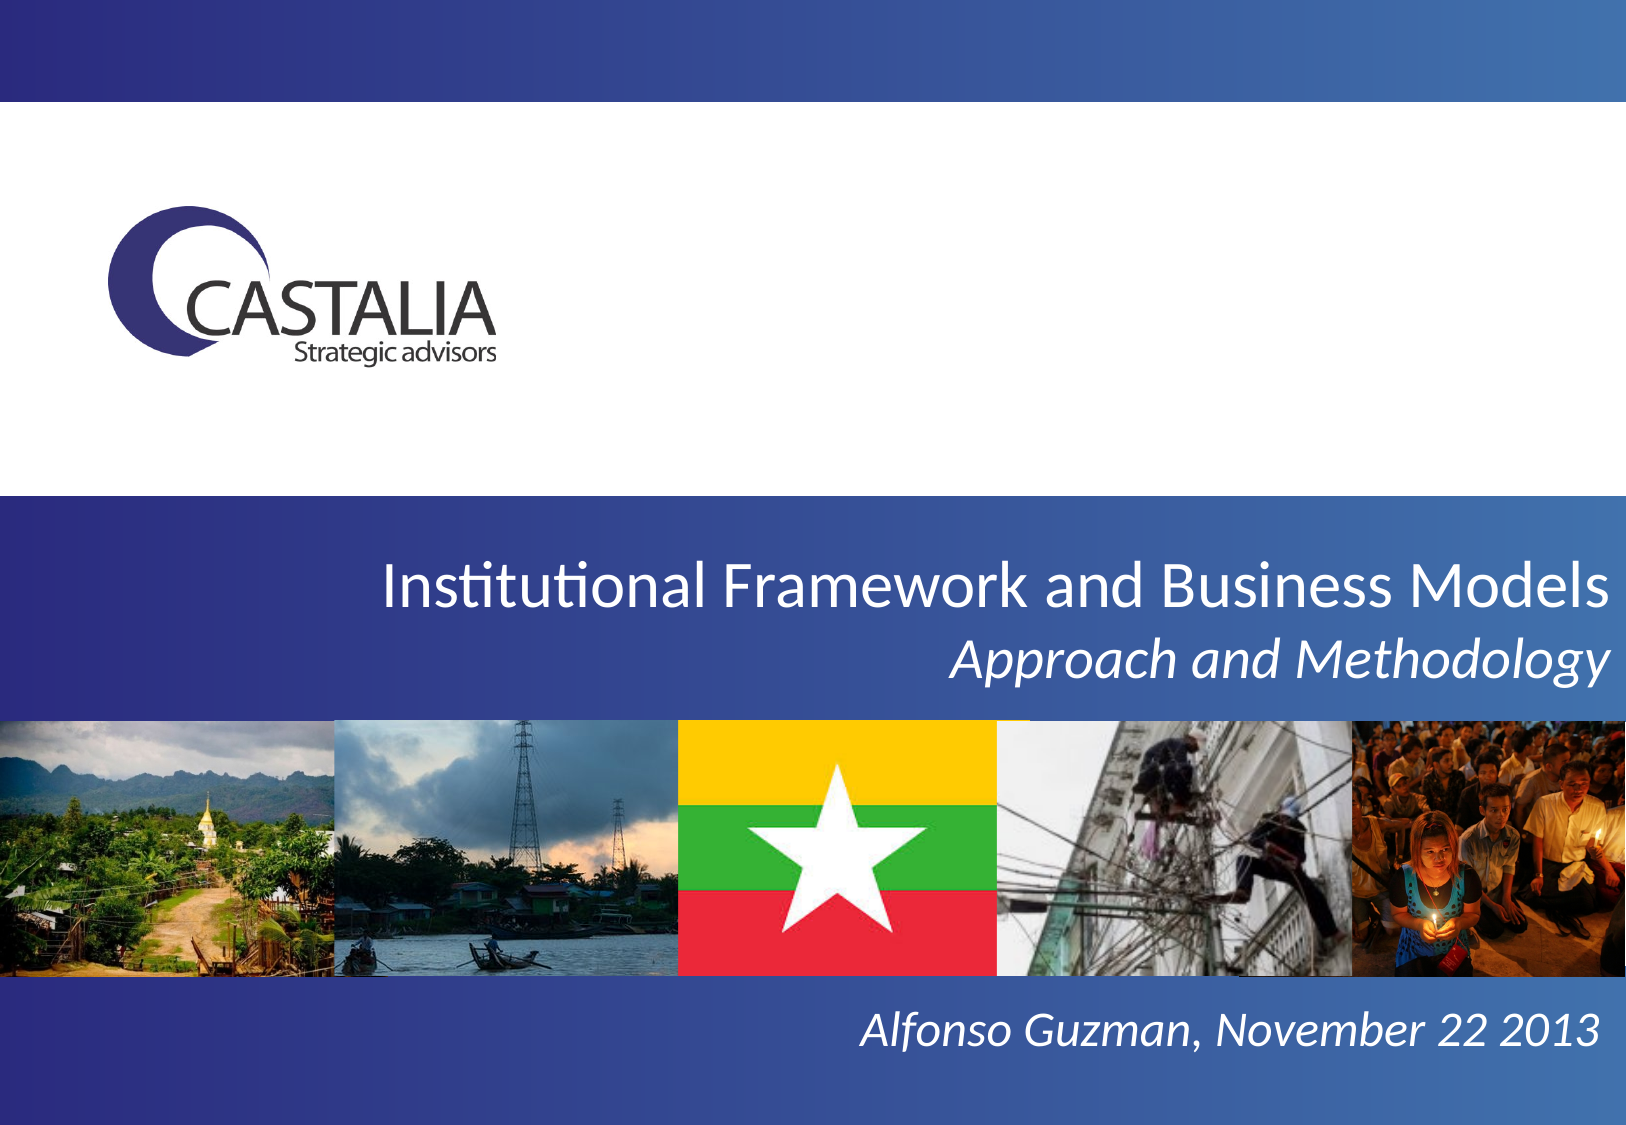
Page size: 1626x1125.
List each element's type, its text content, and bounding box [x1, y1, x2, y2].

picture [108, 206, 496, 368]
list Alfonso Guzman, November 22 2013 [497, 989, 1615, 1092]
text_box Institutional Framework and Business Models Approach and Methodology [17, 533, 1625, 698]
picture [0, 720, 1625, 977]
